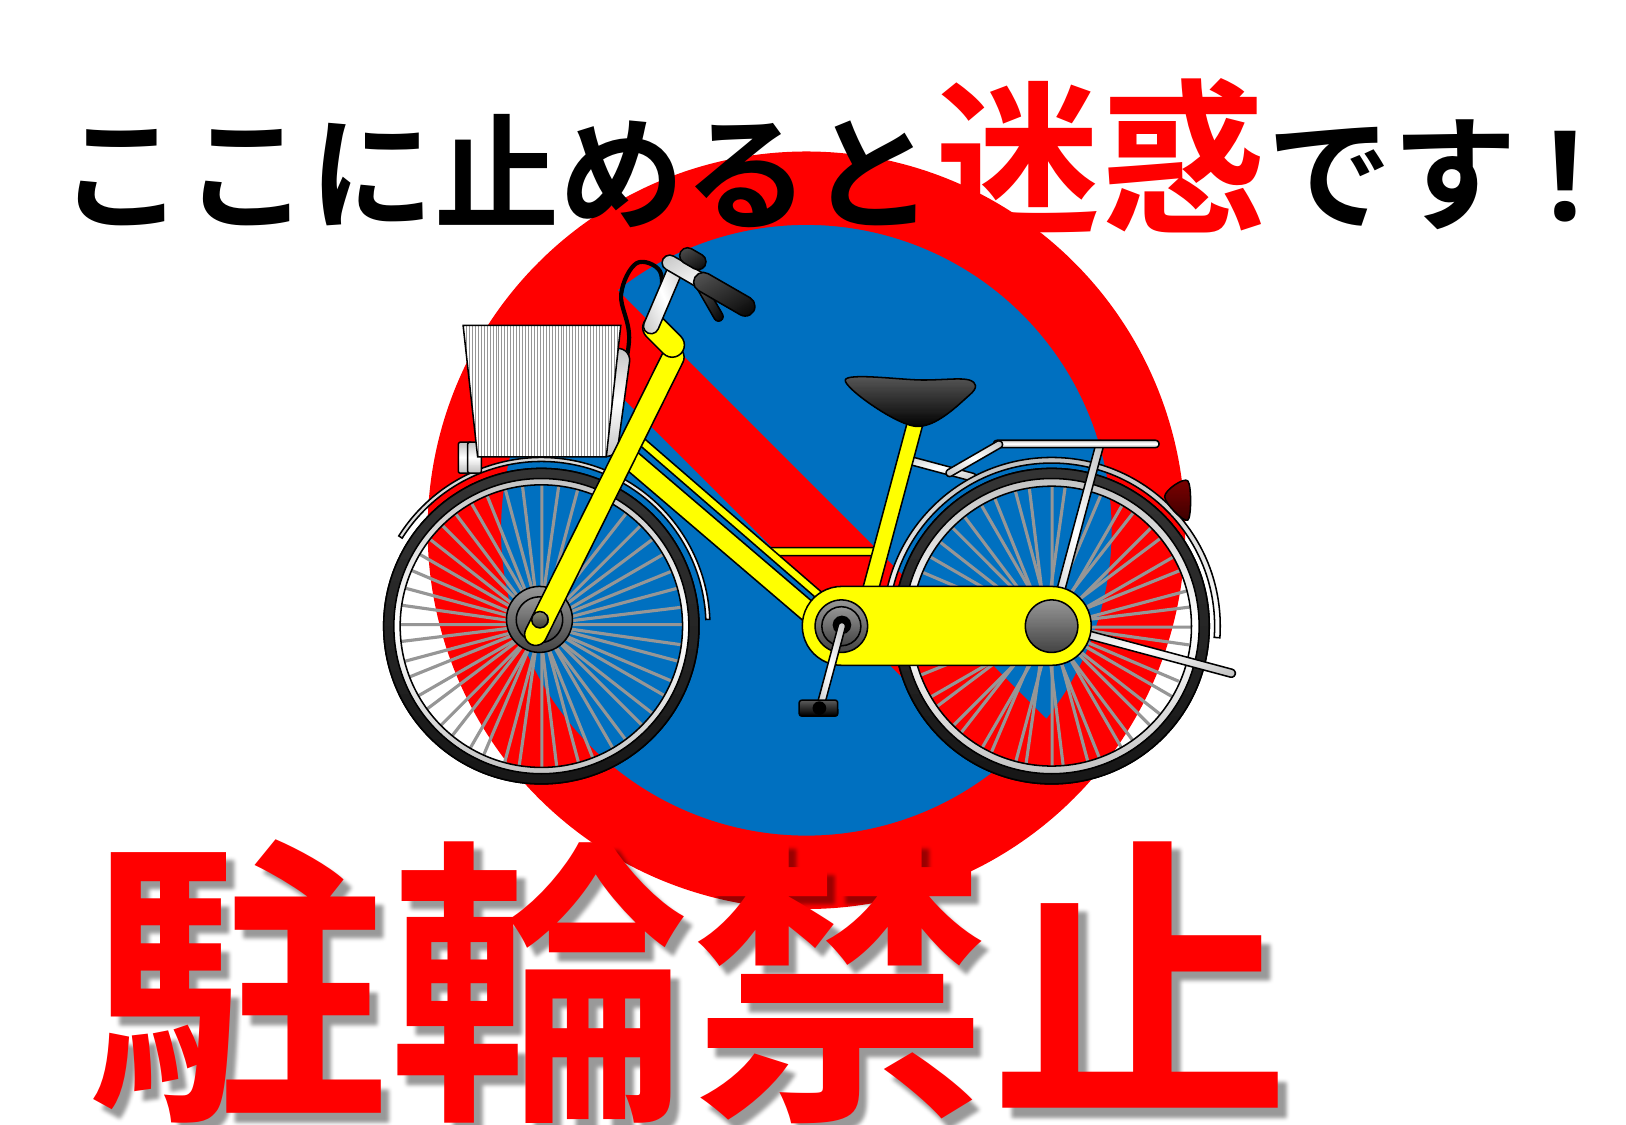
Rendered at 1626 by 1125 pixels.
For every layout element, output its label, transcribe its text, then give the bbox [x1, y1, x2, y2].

text_box ここに止めると迷惑です! [36, 46, 1607, 262]
text_box 駐輪禁止 [74, 793, 1566, 1125]
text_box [372, 151, 1239, 910]
